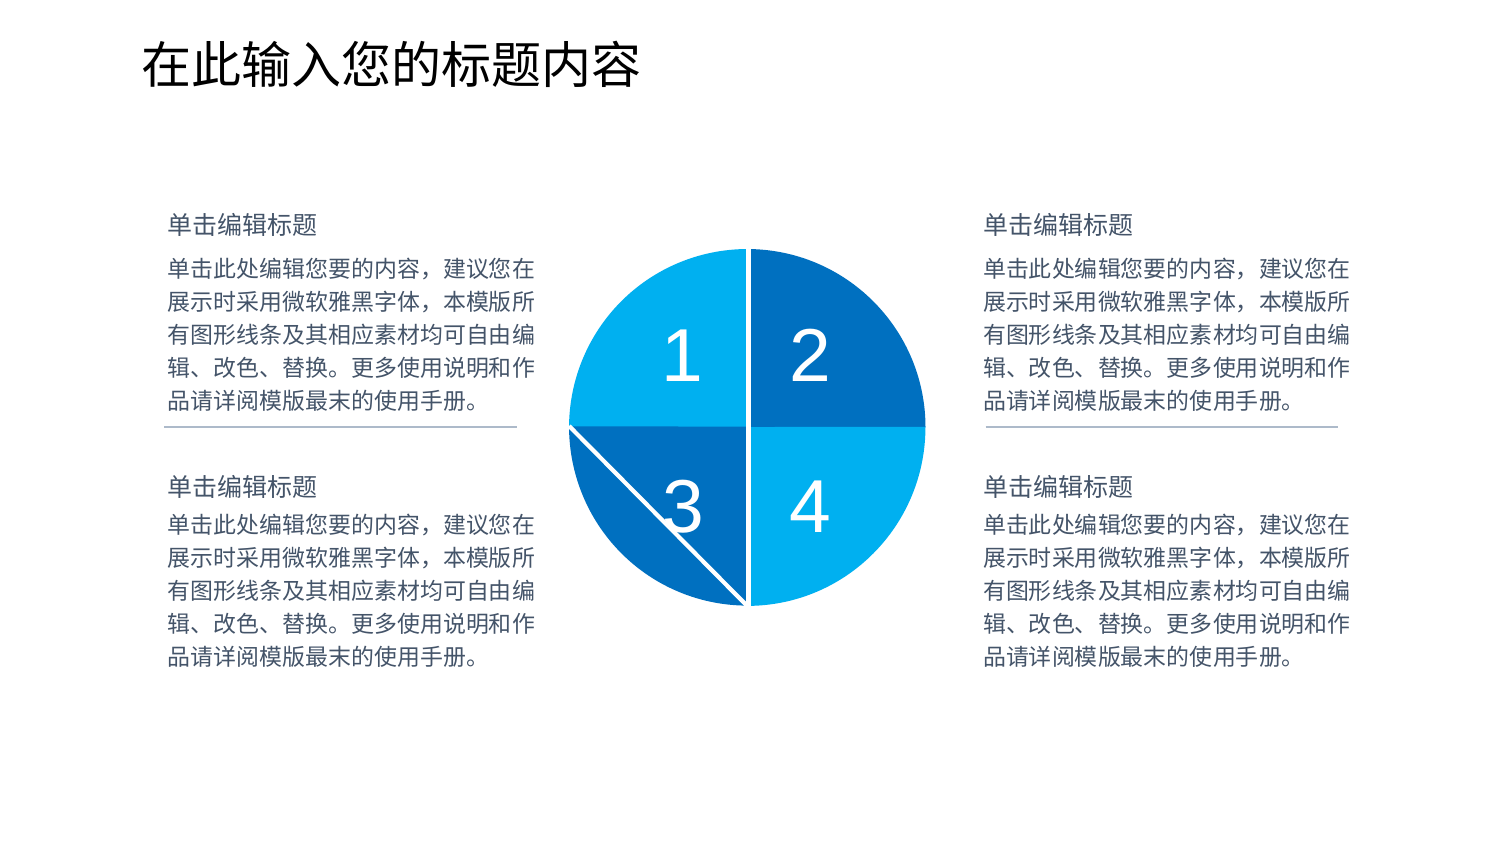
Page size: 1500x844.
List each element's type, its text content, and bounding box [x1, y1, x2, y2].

text_box 在此输入您的标题内容 [125, 26, 740, 102]
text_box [167, 471, 538, 673]
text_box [982, 208, 1354, 416]
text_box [982, 471, 1354, 673]
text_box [167, 208, 538, 416]
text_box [548, 231, 947, 629]
